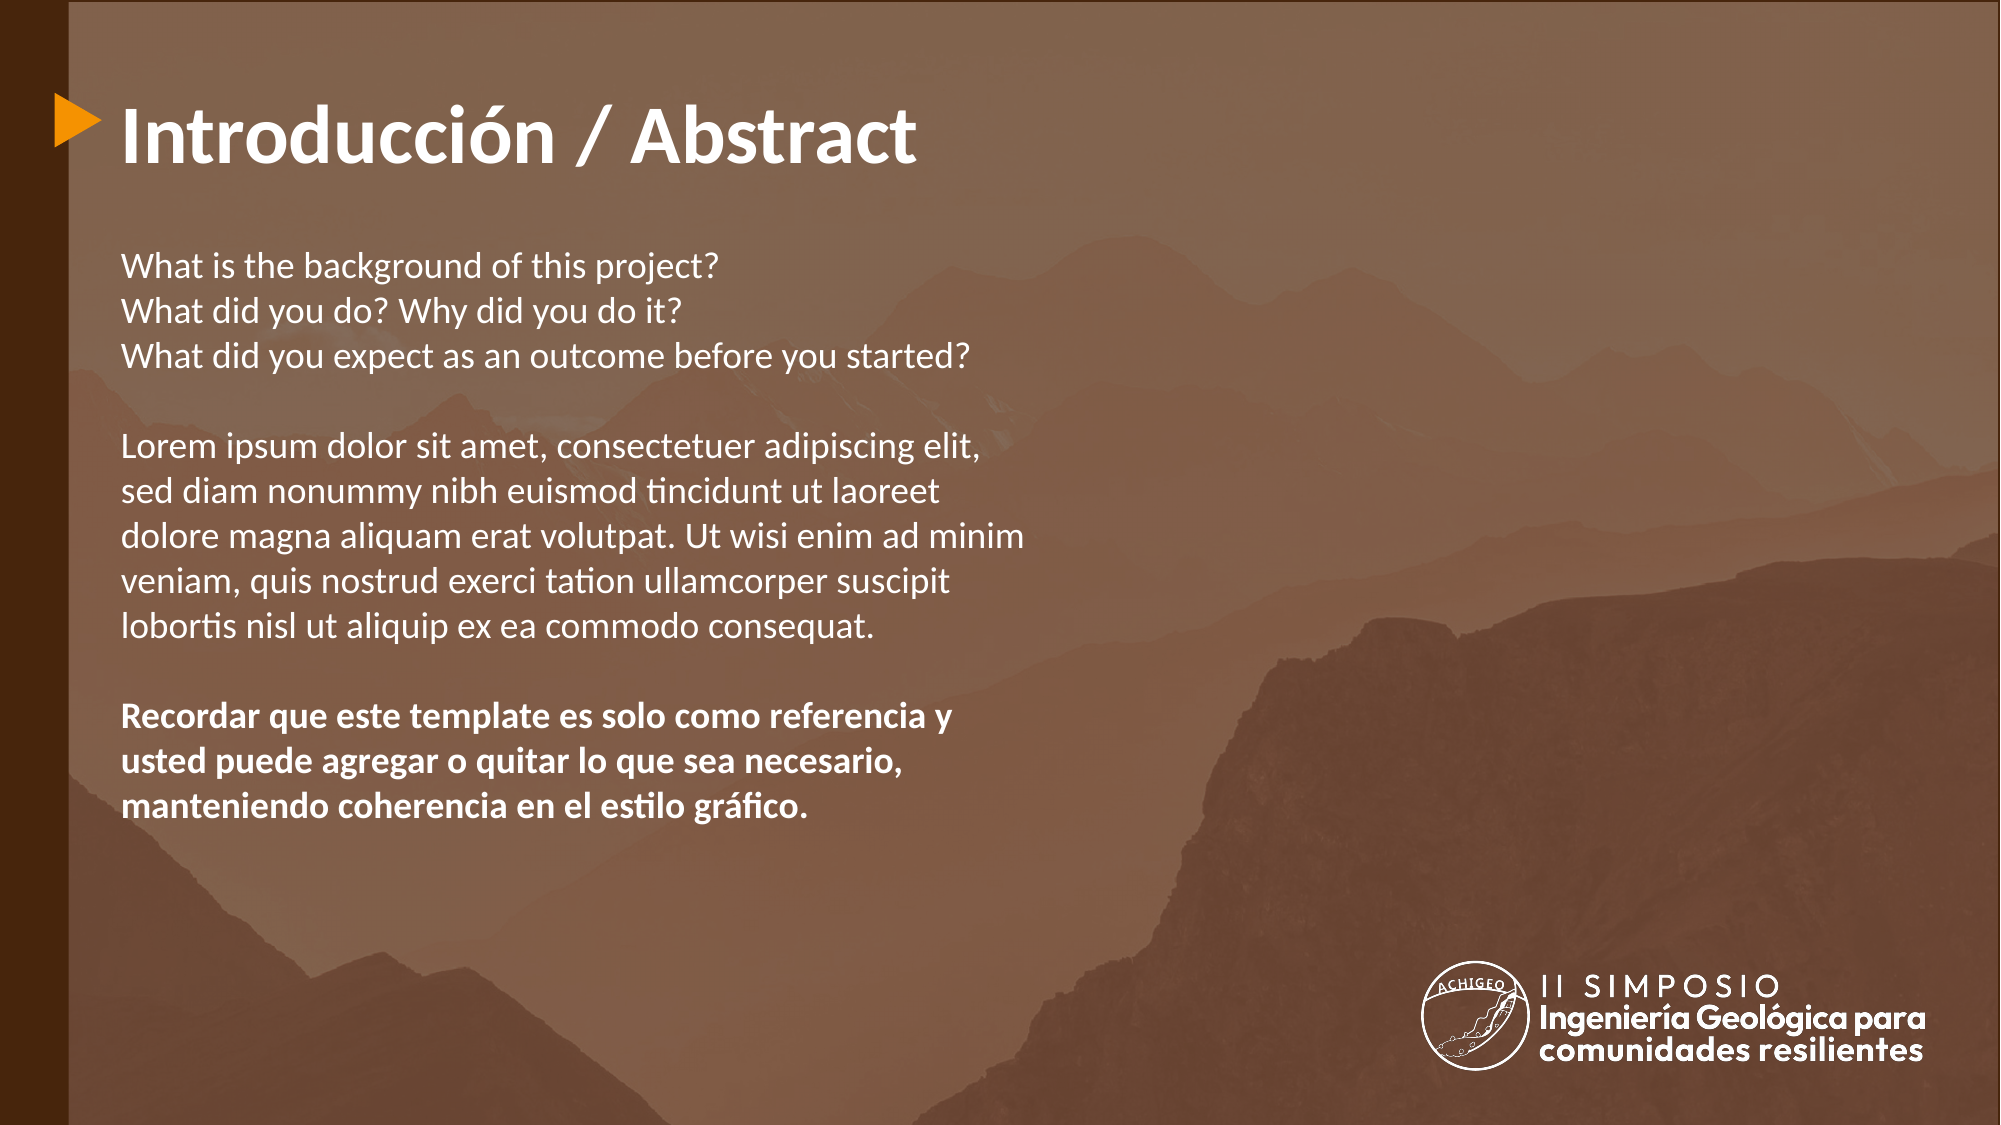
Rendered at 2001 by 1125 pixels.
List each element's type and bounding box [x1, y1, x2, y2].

picture [0, 2, 1998, 1125]
text_box [70, 0, 2000, 1125]
